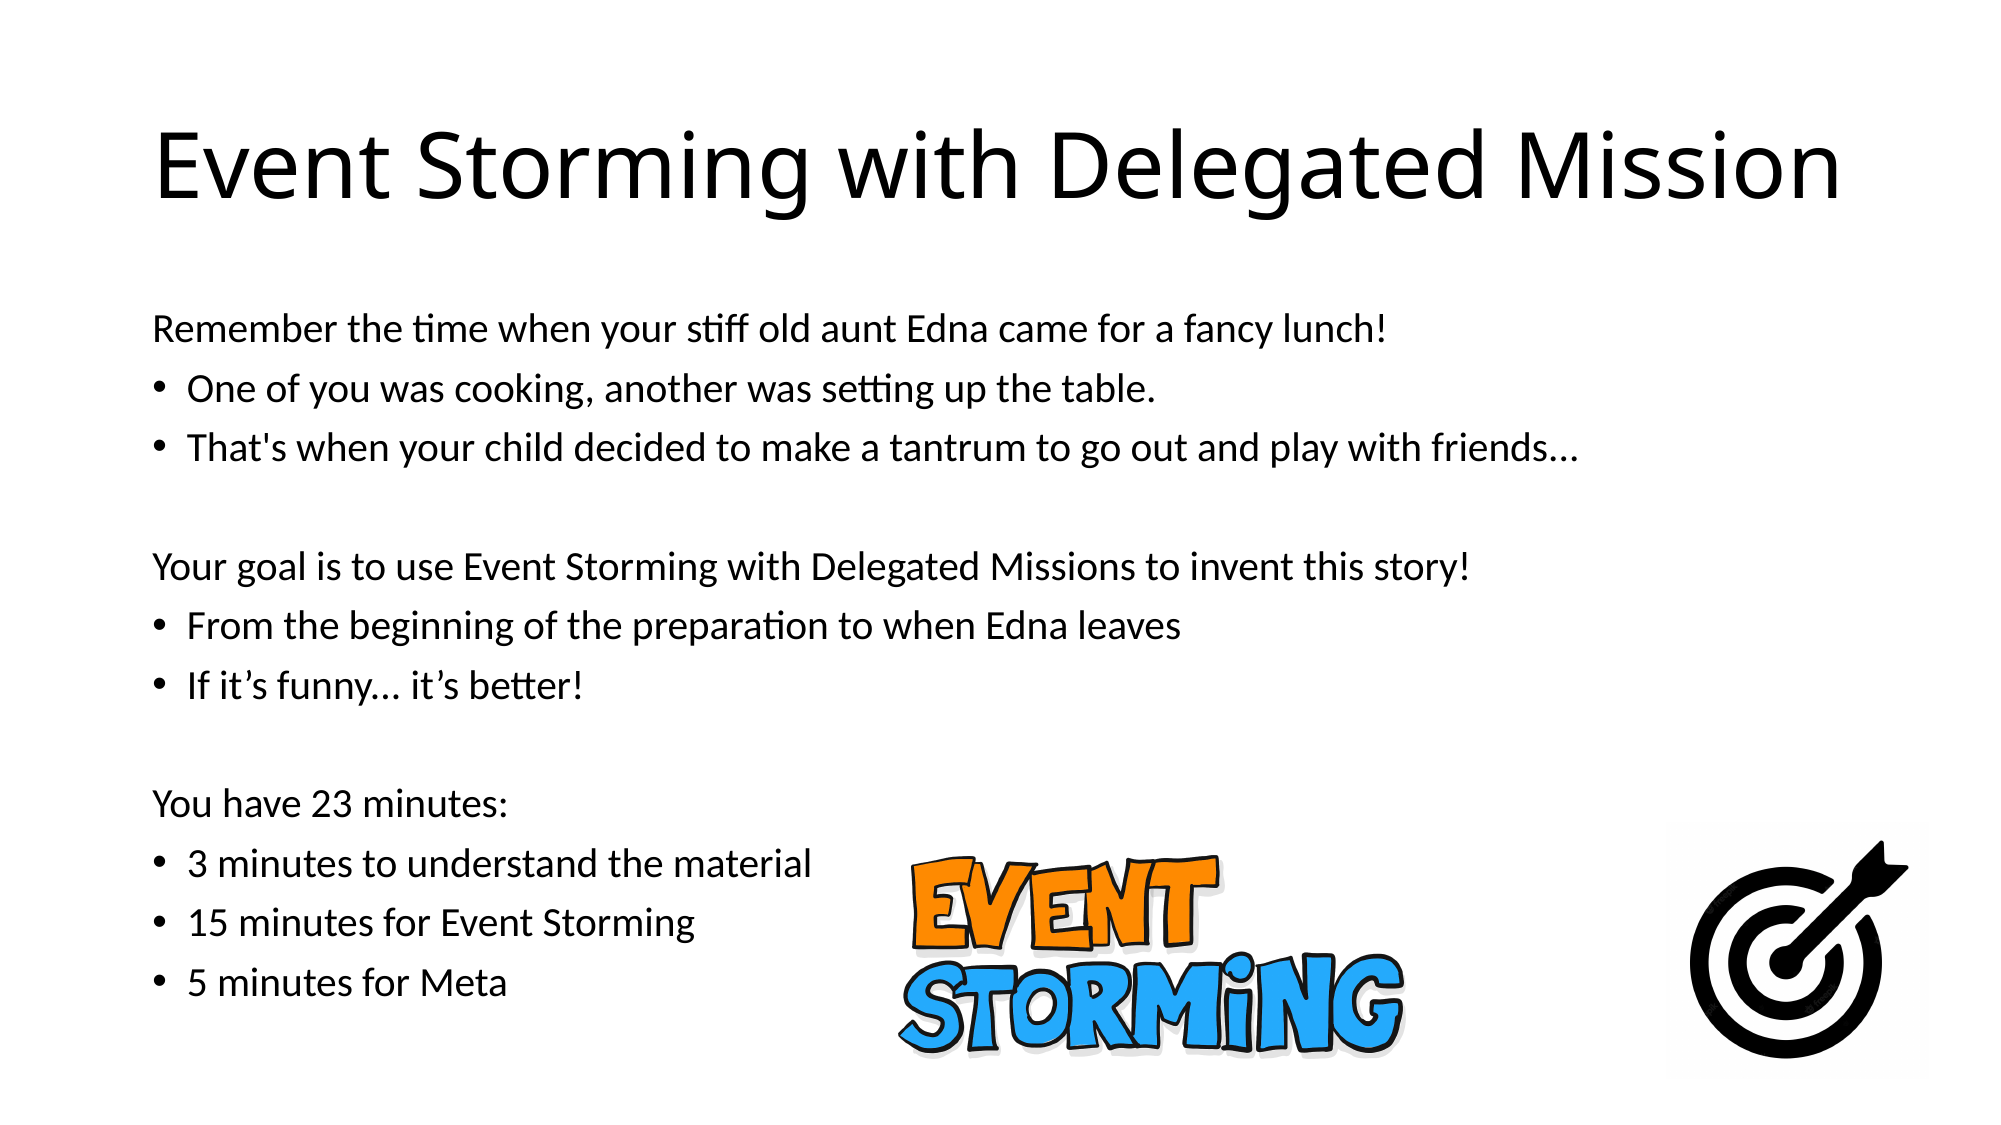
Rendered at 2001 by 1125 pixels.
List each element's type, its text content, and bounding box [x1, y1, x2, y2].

picture [1666, 822, 1929, 1079]
list Remember the time when your stiff old aunt Edna came for a fancy lunch! One of you was cooking, another was setting up the table. That's when your child decided to make a tantrum to go out and play with friends... Your goal is to use Event Storming with Delegated Missions to invent this story! From the beginning of the preparation to when Edna leaves If it’s funny... it’s better! You have 23 minutes: 3 minutes to understand the material 15 minutes for Event Storming 5 minutes for Meta [137, 299, 1863, 1014]
title Event Storming with Delegated Mission [137, 59, 1863, 278]
picture [898, 855, 1406, 1059]
